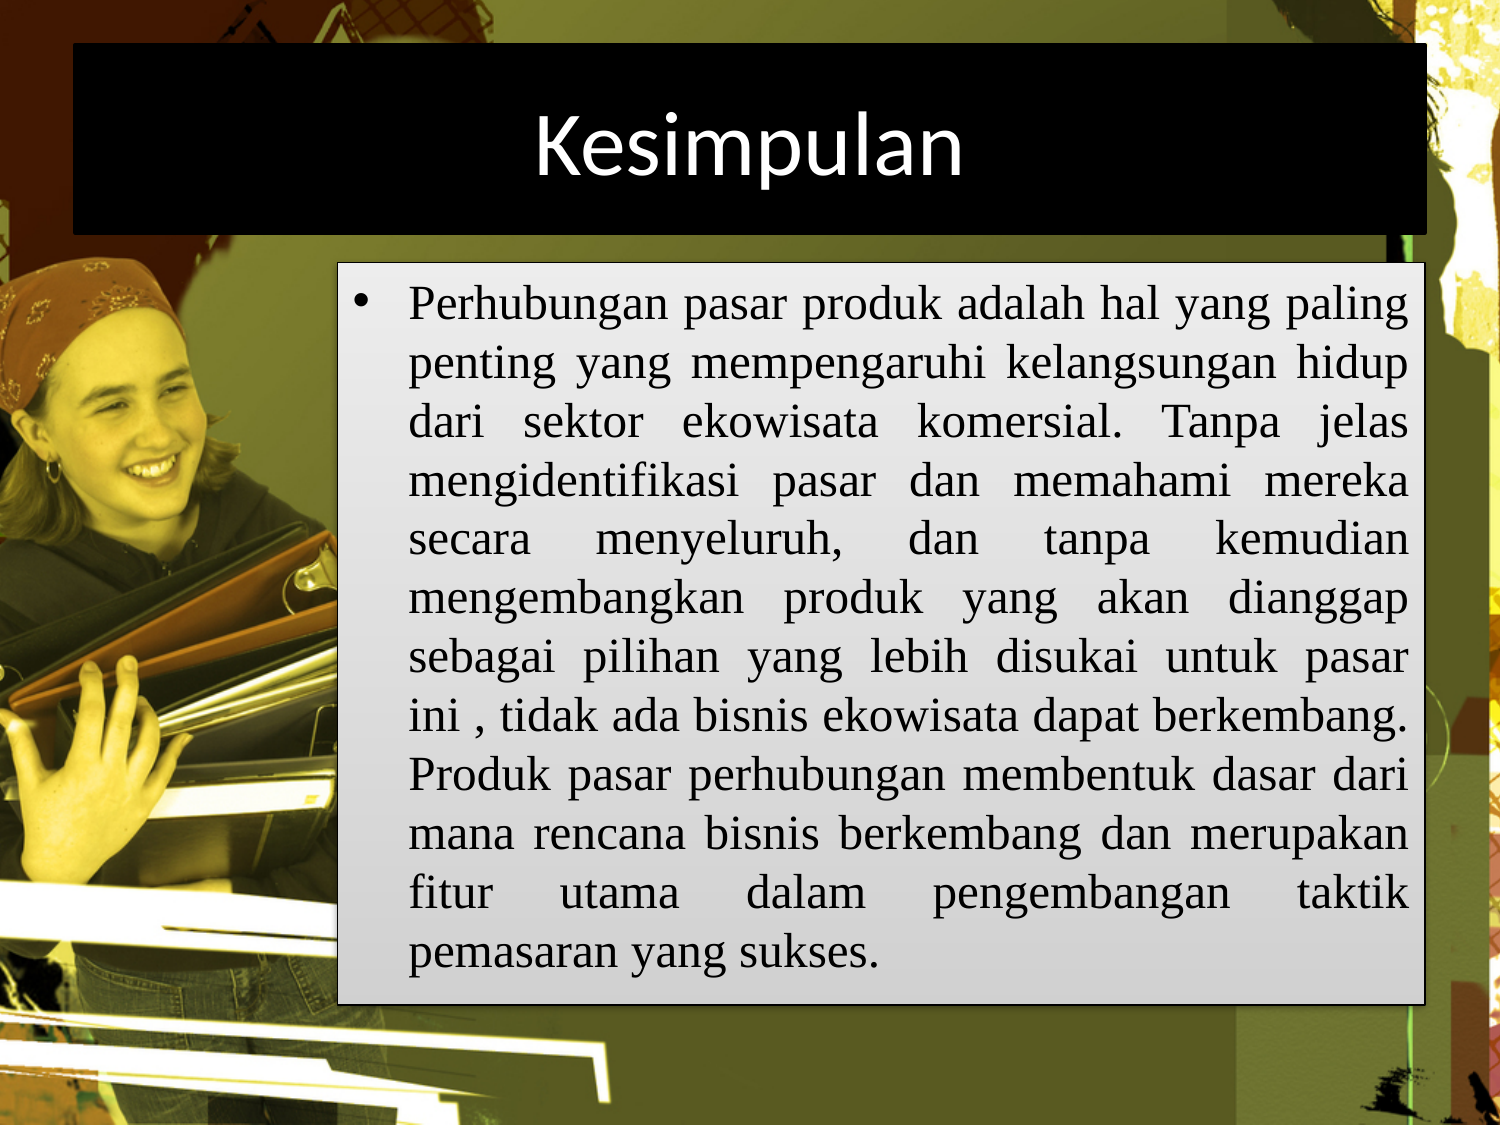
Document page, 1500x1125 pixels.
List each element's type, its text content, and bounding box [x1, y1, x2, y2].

picture [0, 0, 1500, 1125]
list Perhubungan pasar produk adalah hal yang paling penting yang mempengaruhi kelangsungan hidup dari sektor ekowisata komersial. Tanpa jelas mengidentifikasi pasar dan memahami mereka secara menyeluruh, dan tanpa kemudian mengembangkan produk yang akan dianggap sebagai pilihan yang lebih disukai untuk pasar ini , tidak ada bisnis ekowisata dapat berkembang. Produk pasar perhubungan membentuk dasar dari mana rencana bisnis berkembang dan merupakan fitur utama dalam pengembangan taktik pemasaran yang sukses. [337, 262, 1426, 1006]
title Kesimpulan [73, 43, 1427, 235]
